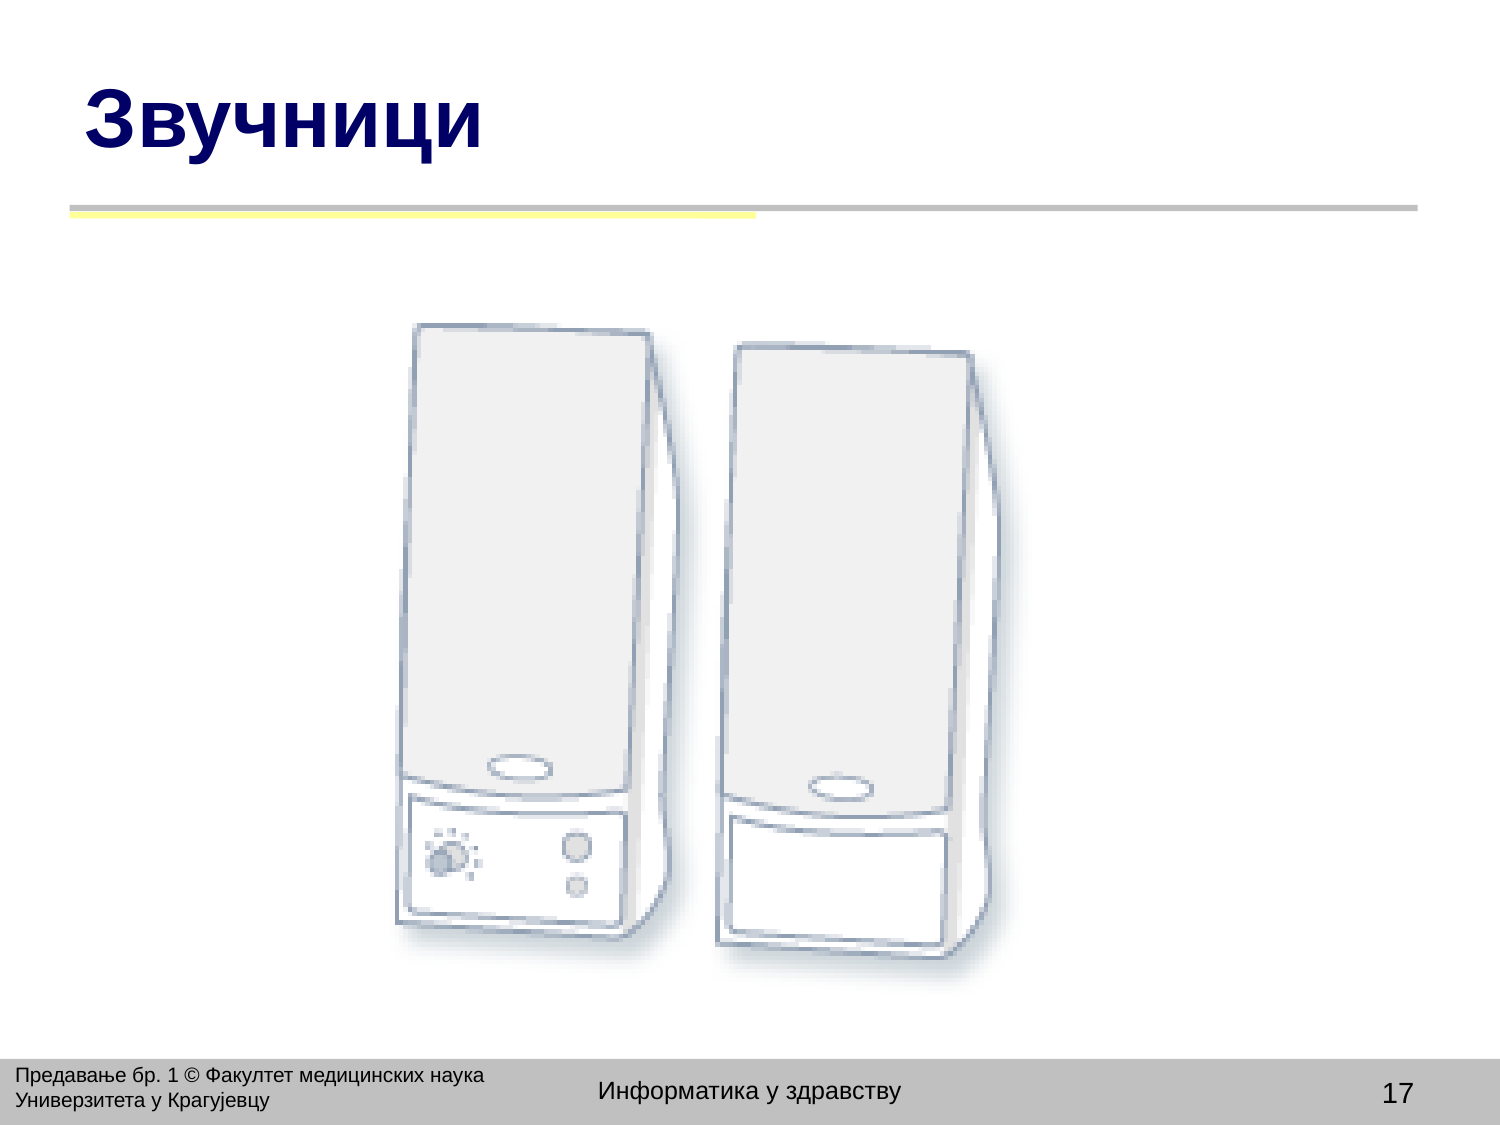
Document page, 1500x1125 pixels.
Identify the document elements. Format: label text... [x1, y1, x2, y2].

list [338, 271, 1072, 1000]
footer Информатика у здравству [512, 1066, 988, 1125]
slide_number Предавање бр. 1 © Факултет медицинских наука Универзитета у Крагујевцу [0, 1053, 599, 1108]
title Звучници [69, 19, 1426, 208]
slide_number 17 [1079, 1066, 1430, 1125]
